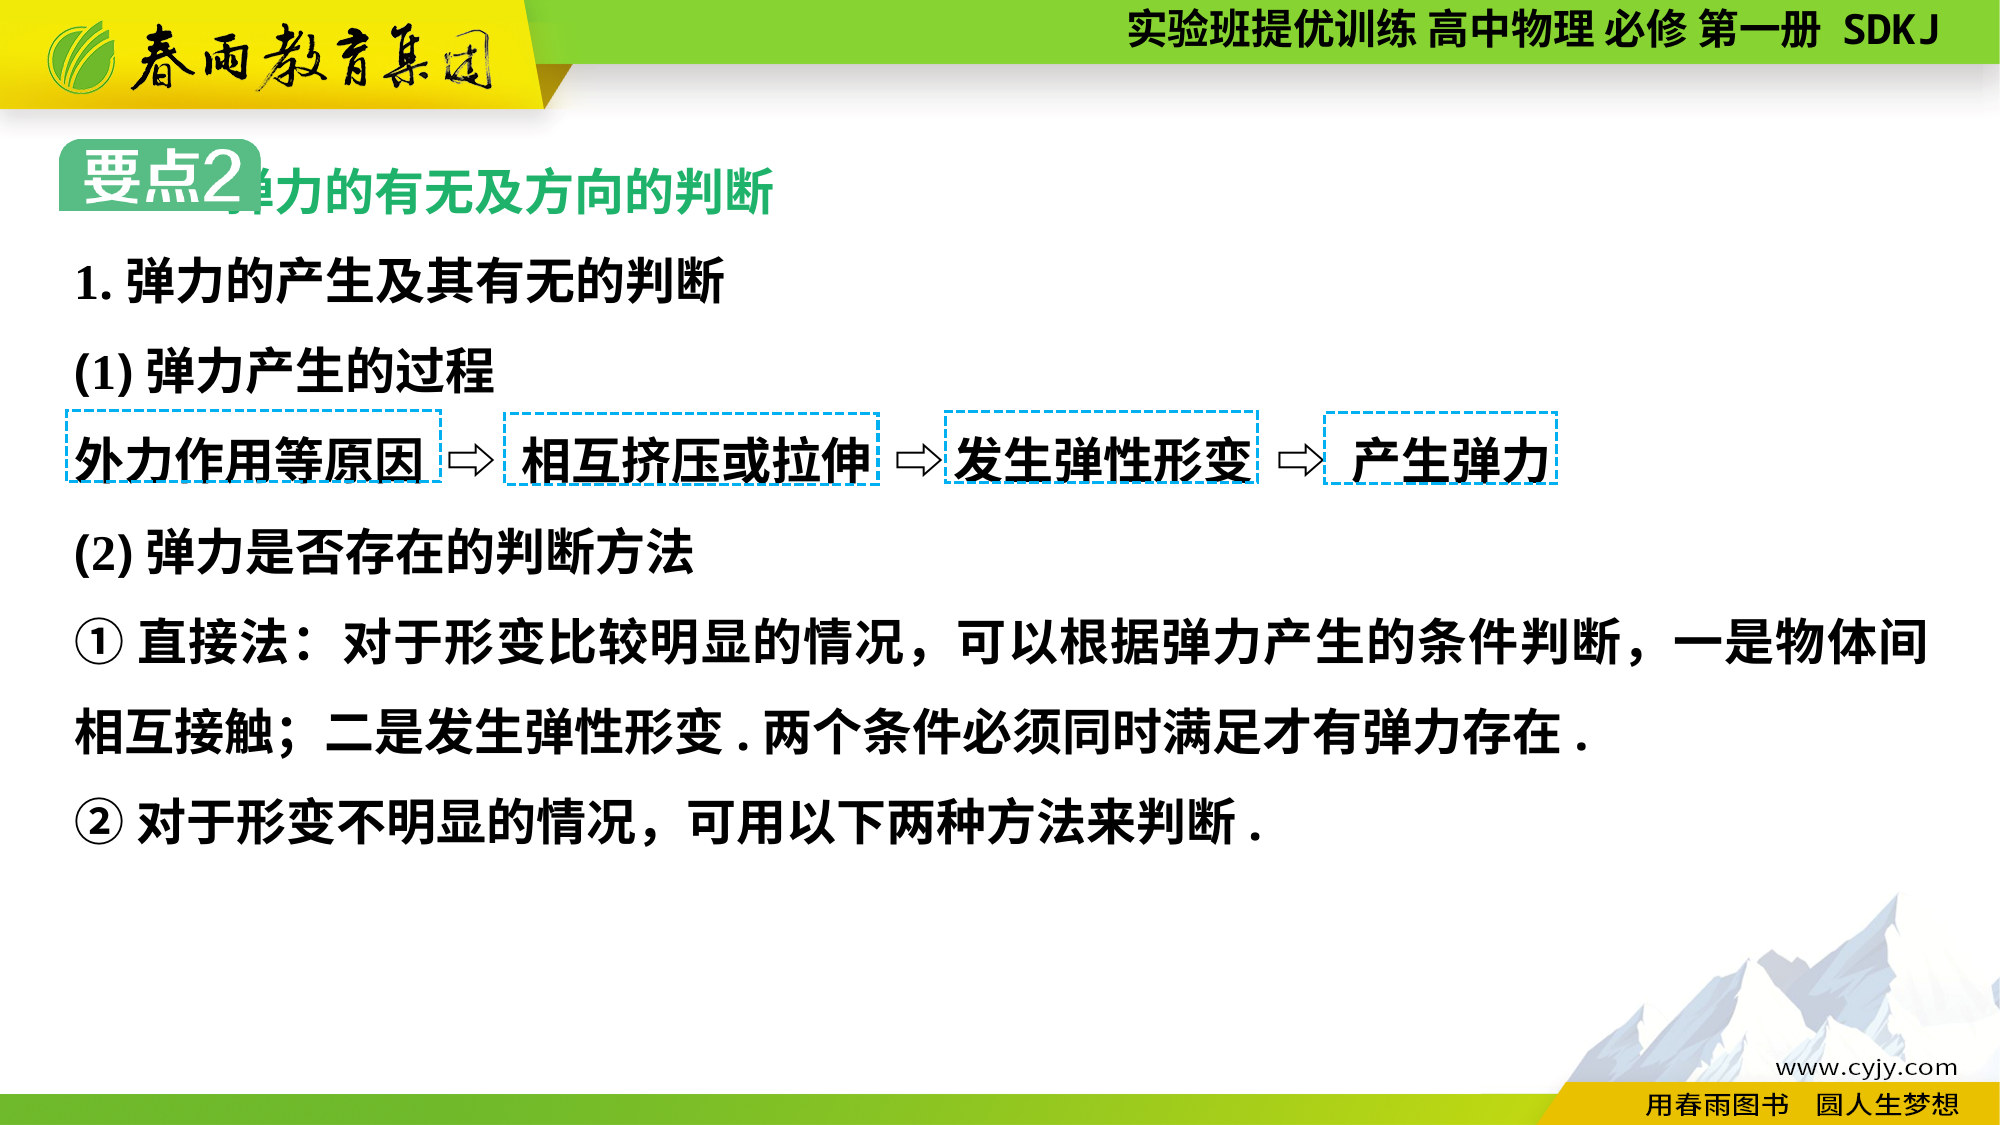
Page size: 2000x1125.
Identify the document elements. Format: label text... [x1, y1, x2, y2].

picture [0, 0, 2000, 1125]
text_box [66, 410, 441, 482]
text_box [1324, 412, 1557, 484]
list 弹力的有无及方向的判断 1.弹力的产生及其有无的判断 (1)弹力产生的过程 外力作用等原因 ⇨ 相互挤压或拉伸 ⇨ 发生弹性形变 ⇨ 产生弹力 (2)弹力是否存在的判断方法 ①直接法：对于形变比较明显的情况，可以根据弹力产生的条件判断，一是物体间相互接触；二是发生弹性形变.两个条件必须同时满足才有弹力存在. ②对于形变不明显的情况，可用以下两种方法来判断. [59, 122, 1944, 865]
text_box [504, 413, 878, 485]
text_box [945, 411, 1258, 483]
